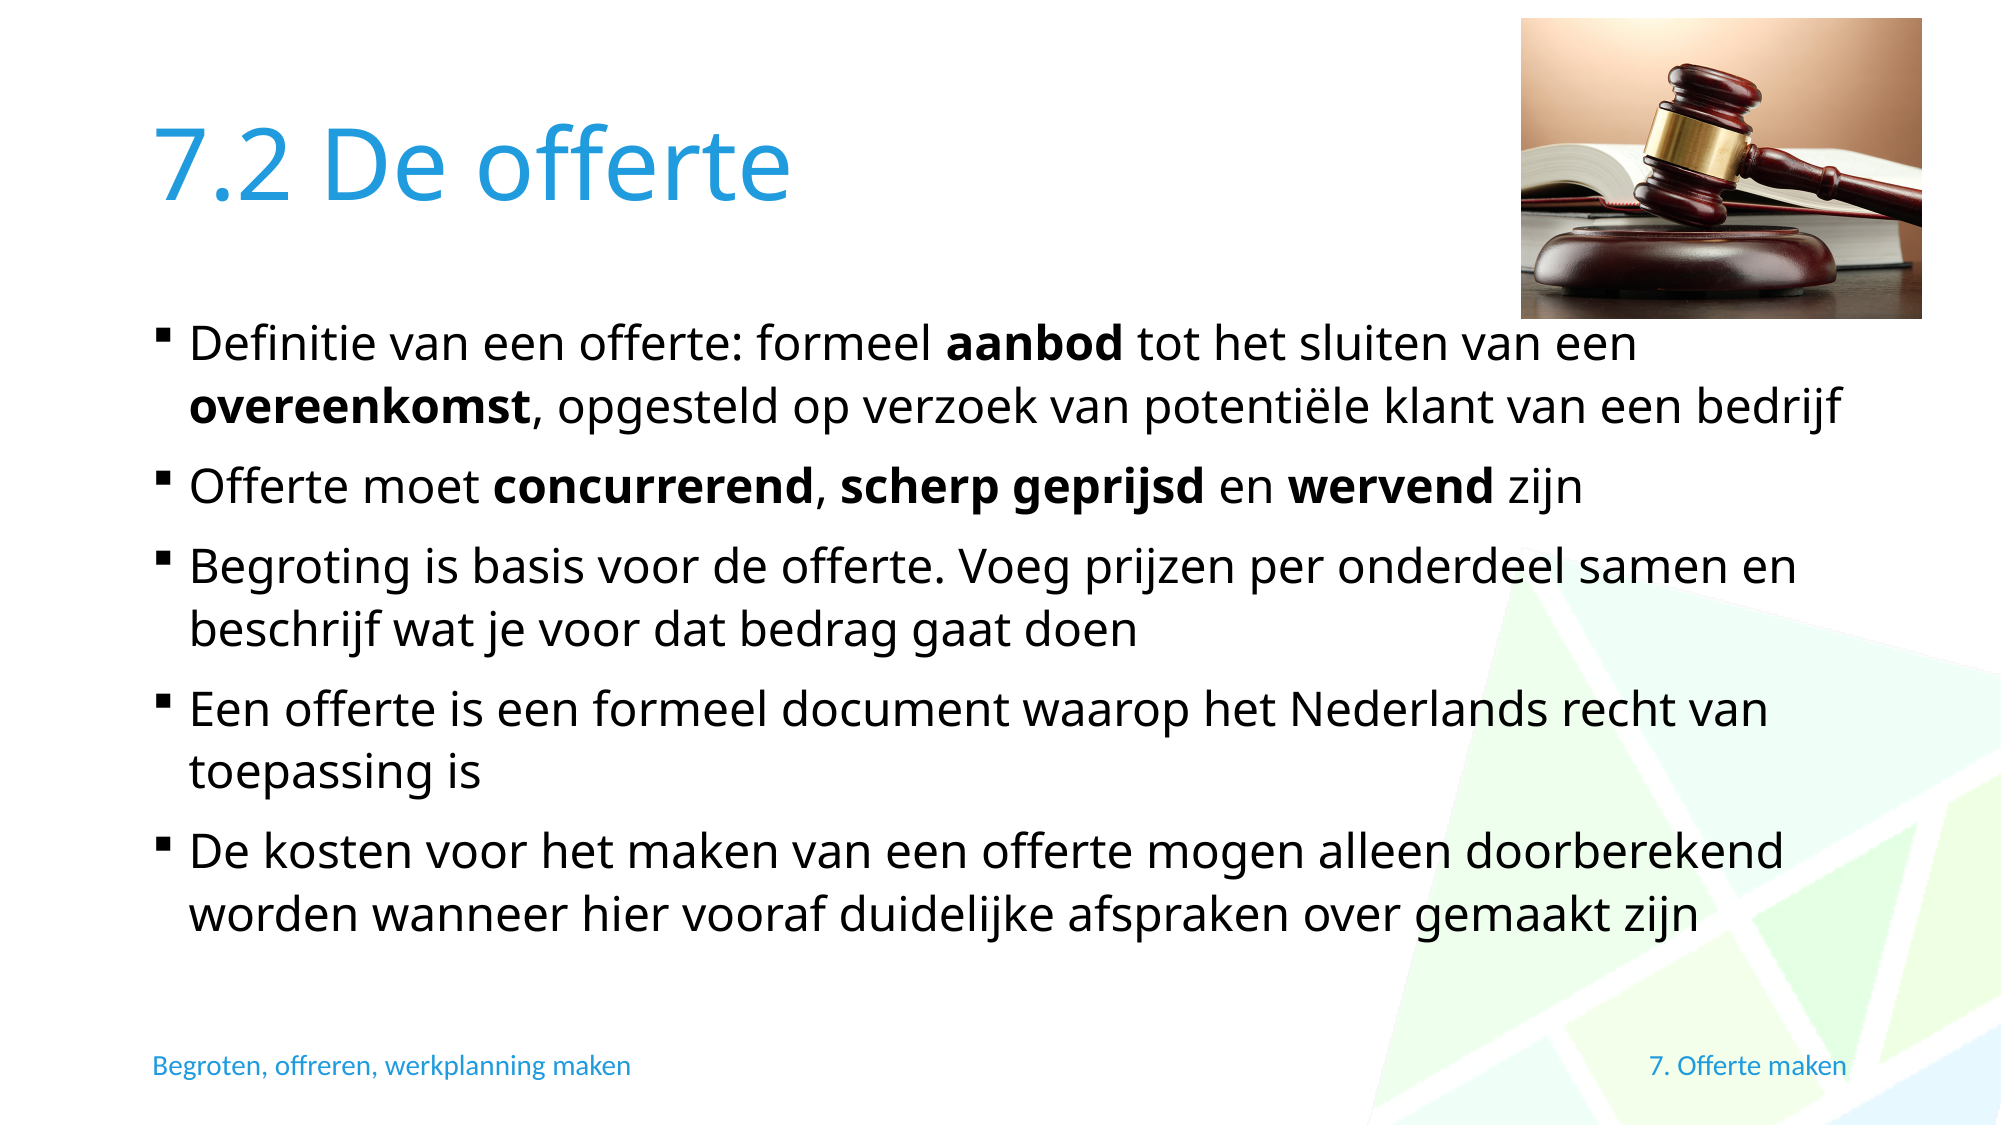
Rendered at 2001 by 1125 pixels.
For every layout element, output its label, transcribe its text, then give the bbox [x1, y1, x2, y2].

list Begroten, offreren, werkplanning maken [137, 1042, 658, 1087]
list Definitie van een offerte: formeel aanbod tot het sluiten van een overeenkomst, opgesteld op verzoek van potentiële klant van een bedrijf Offerte moet concurrerend, scherp geprijsd en wervend zijn Begroting is basis voor de offerte. Voeg prijzen per onderdeel samen en beschrijf wat je voor dat bedrag gaat doen Een offerte is een formeel document waarop het Nederlands recht van toepassing is De kosten voor het maken van een offerte mogen alleen doorberekend worden wanneer hier vooraf duidelijke afspraken over gemaakt zijn [137, 299, 1863, 1014]
title 7.2 De offerte [137, 59, 1521, 278]
list 7. Offerte maken [1412, 1042, 1863, 1103]
picture [1521, 18, 1922, 319]
